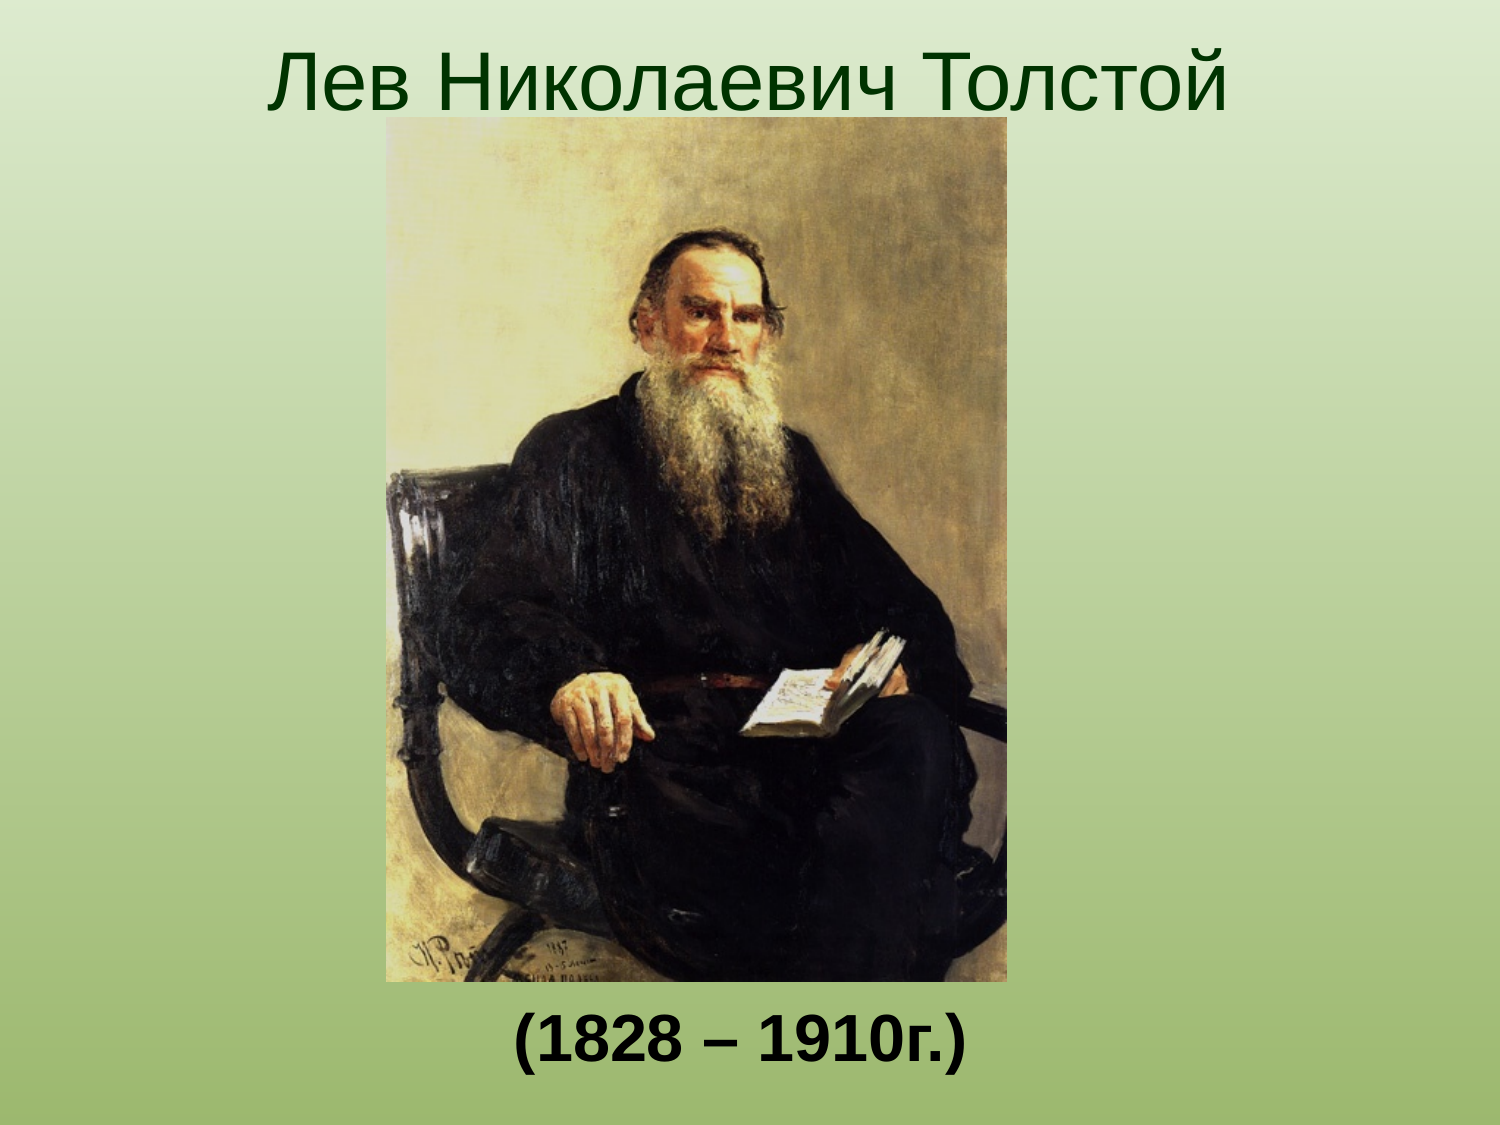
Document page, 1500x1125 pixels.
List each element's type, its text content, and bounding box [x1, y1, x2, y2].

title Лев Николаевич Толстой [74, 44, 1424, 209]
picture [386, 117, 1007, 983]
list (1828 – 1910г.) [480, 987, 1020, 1095]
